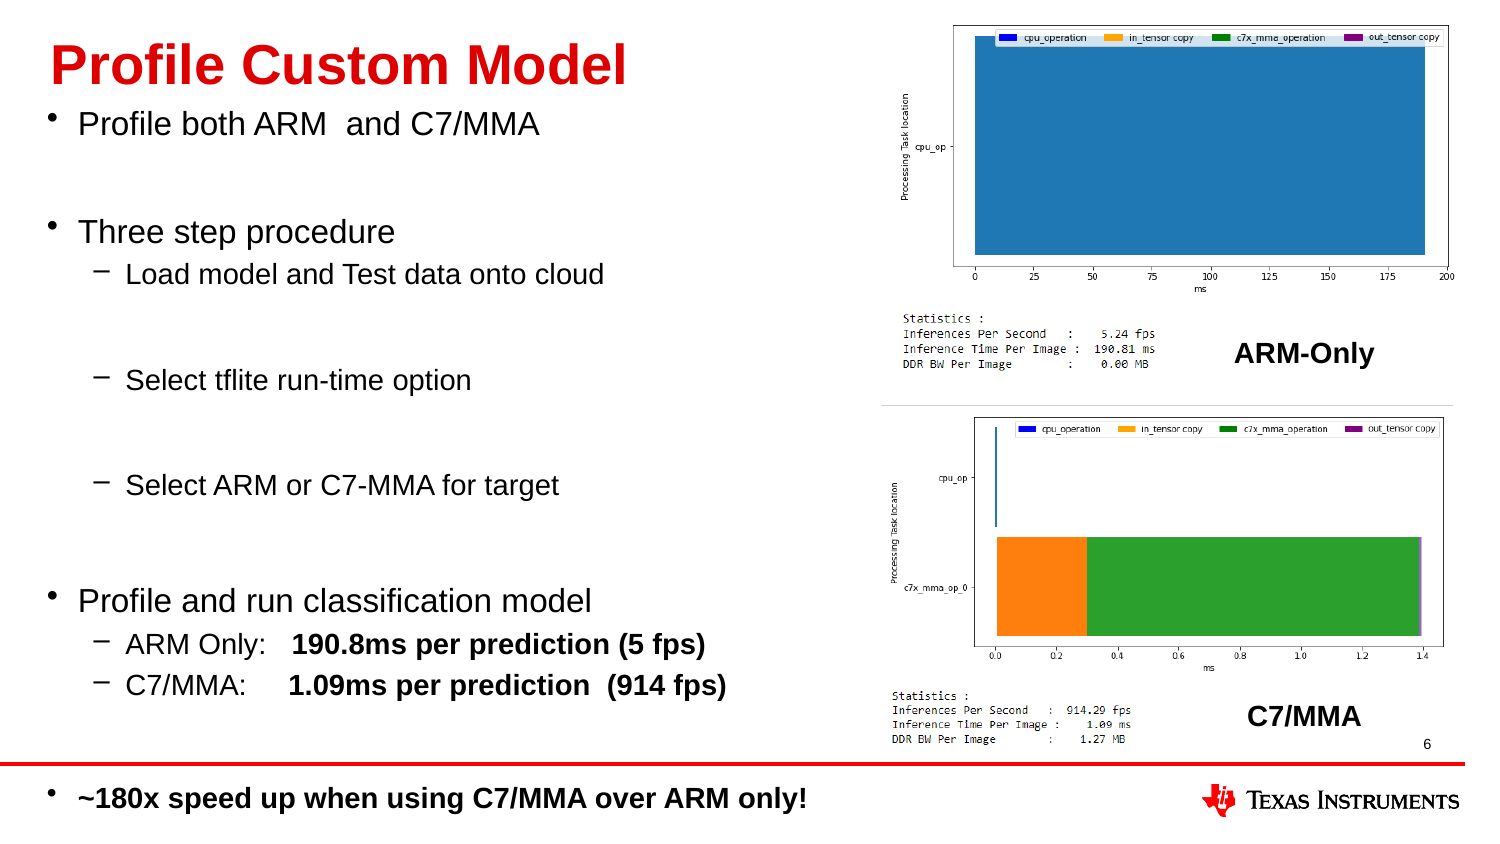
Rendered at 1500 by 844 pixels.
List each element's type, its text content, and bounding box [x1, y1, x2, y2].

list Profile both ARM and C7/MMA Three step procedure Load model and Test data onto cloud Select tflite run-time option Select ARM or C7-MMA for target Profile and run classification model ARM Only: 190.8ms per prediction (5 fps) C7/MMA: 1.09ms per prediction (914 fps) ~180x speed up when using C7/MMA over ARM only! [34, 95, 879, 777]
picture [1202, 784, 1459, 817]
title Profile Custom Model [37, 17, 838, 95]
picture [865, 405, 1453, 749]
picture [843, 13, 1483, 378]
